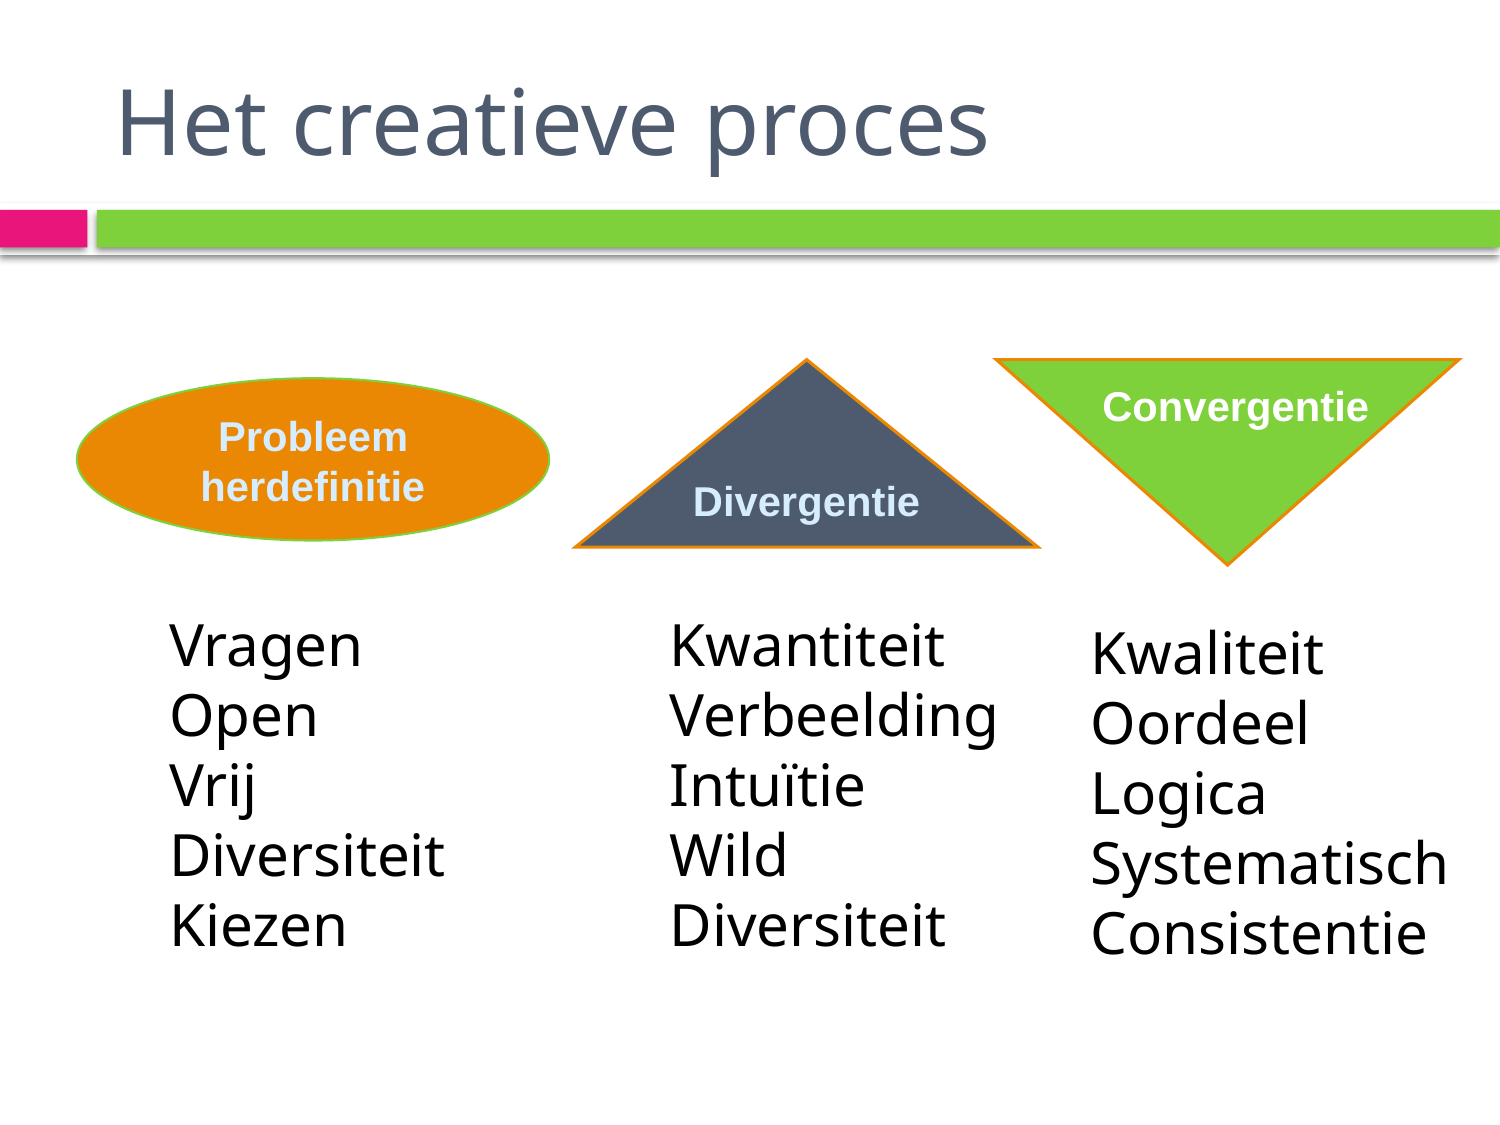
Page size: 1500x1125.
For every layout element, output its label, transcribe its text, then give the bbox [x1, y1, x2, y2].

text_box Divergentie [575, 359, 1038, 548]
text_box Kwantiteit Verbeelding Intuïtie Wild Diversiteit [654, 600, 1014, 966]
text_box Probleem herdefinitie [76, 378, 550, 541]
title Het creatieve proces [99, 37, 1438, 200]
text_box Convergentie [1087, 372, 1384, 437]
text_box Vragen Open Vrij Diversiteit Kiezen [154, 600, 461, 966]
text_box Kwaliteit Oordeel Logica Systematisch Consistentie [1076, 609, 1465, 974]
text_box [996, 359, 1459, 566]
